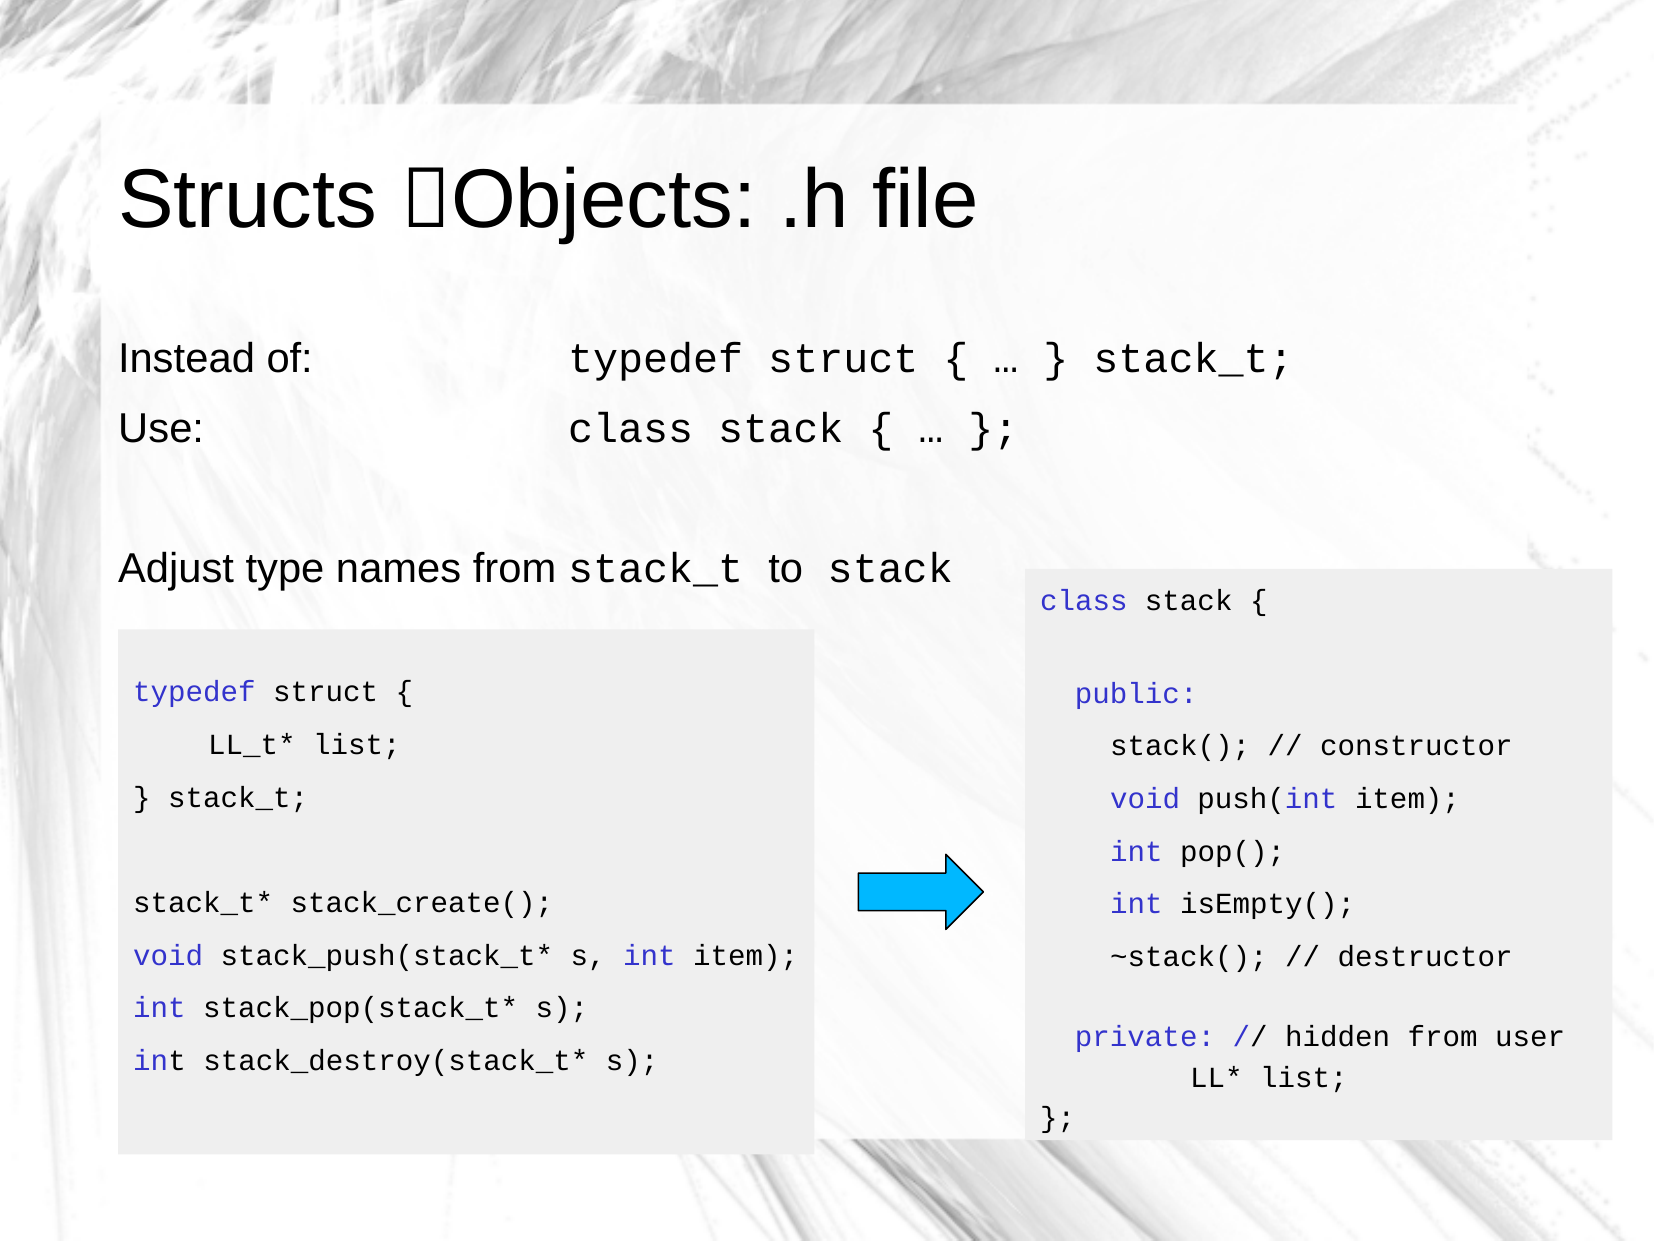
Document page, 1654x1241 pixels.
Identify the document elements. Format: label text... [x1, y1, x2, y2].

text_box typedef struct { LL_t* list; } stack_t; stack_t* stack_create(); void stack_push(stack_t* s, int item); int stack_pop(stack_t* s); int stack_destroy(stack_t* s); [118, 629, 815, 1155]
title Structs Objects: .h file [118, 93, 1506, 299]
text_box [858, 854, 984, 930]
text_box class stack { public: stack(); // constructor void push(int item); int pop(); int isEmpty(); ~stack(); // destructor private: // hidden from user LL* list; }; [1025, 568, 1613, 1141]
list Instead of: typedef struct { … } stack_t; Use: class stack { … }; Adjust type names from stack_t to stack [118, 319, 1571, 1109]
picture [0, 0, 1654, 1241]
